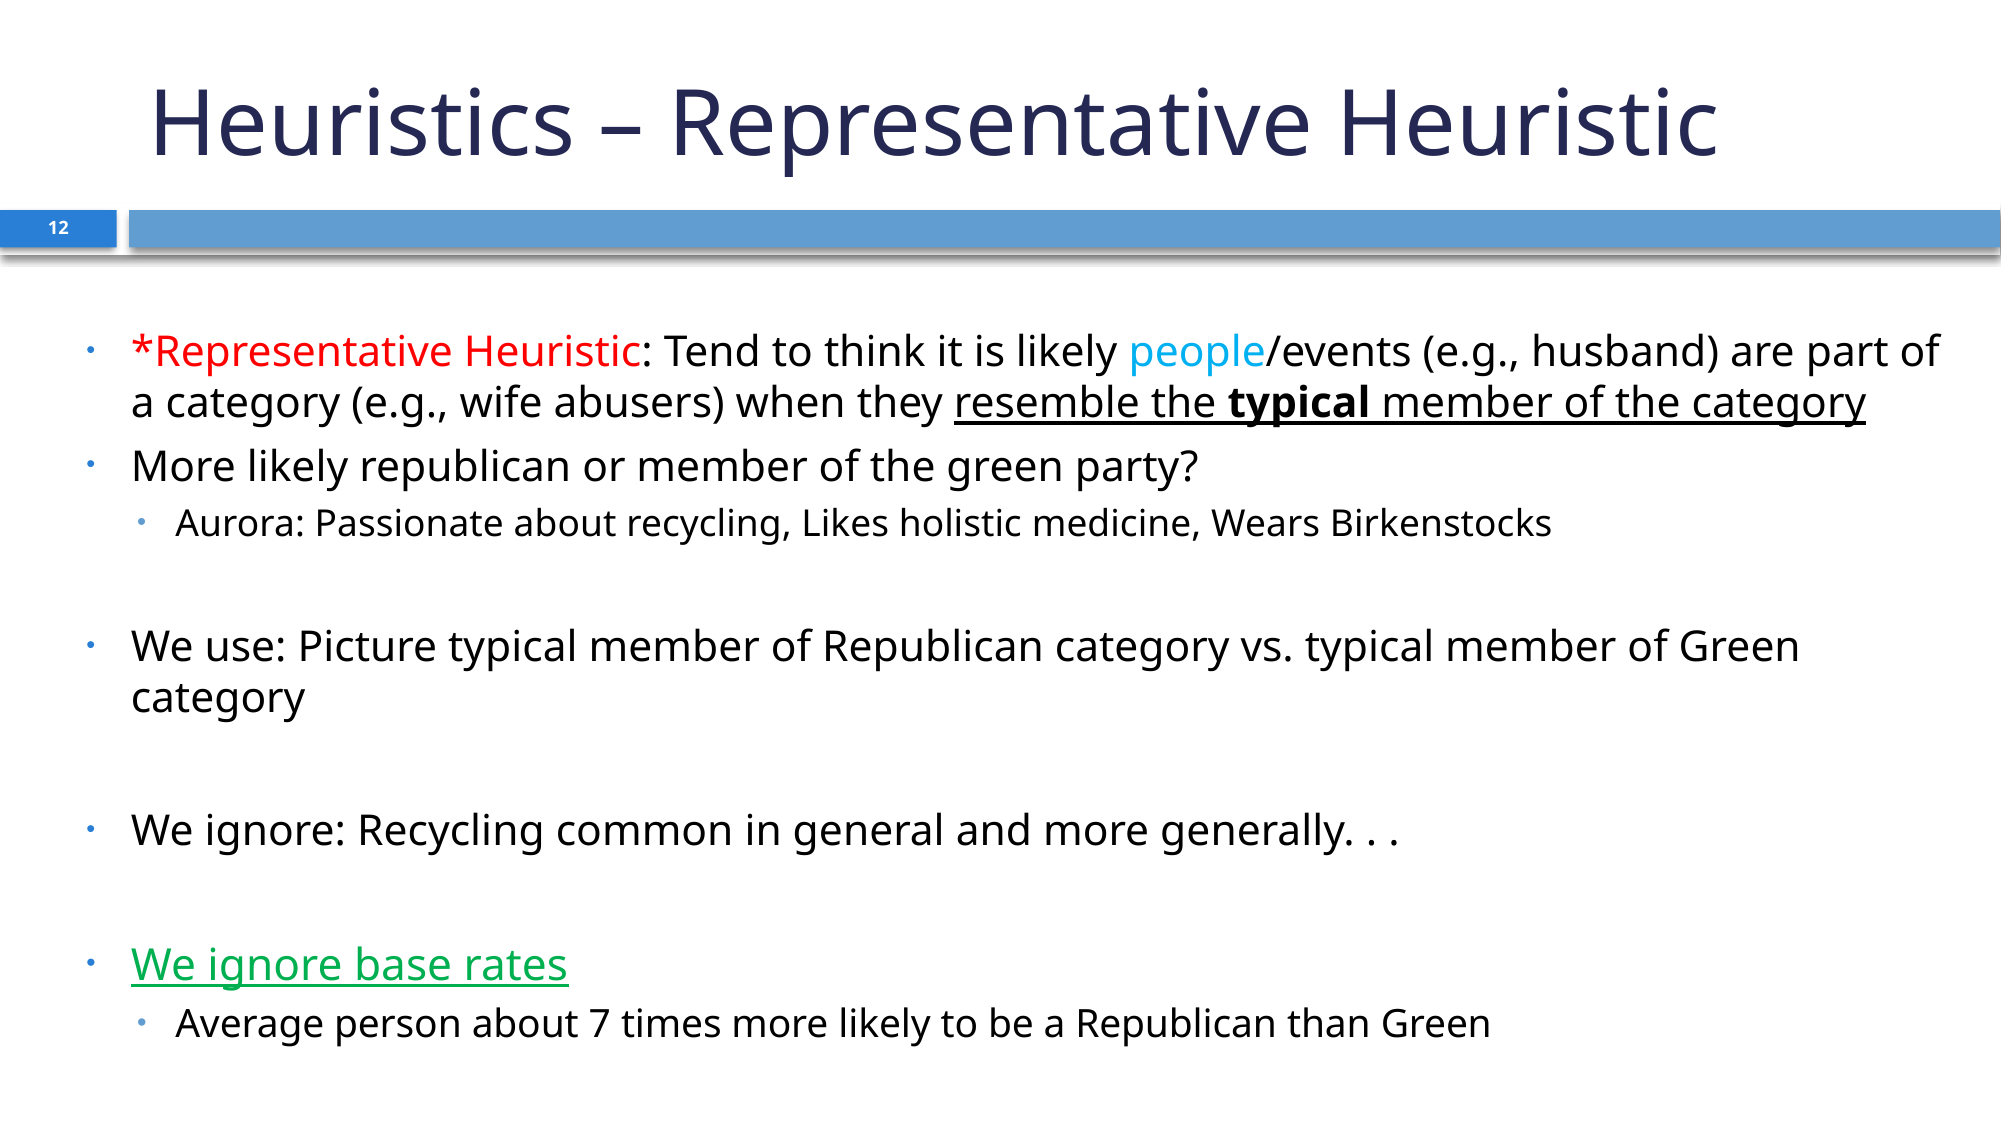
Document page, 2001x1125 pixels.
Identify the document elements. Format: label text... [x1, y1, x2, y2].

slide_number 12 [0, 208, 117, 249]
list *Representative Heuristic: Tend to think it is likely people/events (e.g., husband) are part of a category (e.g., wife abusers) when they resemble the typical member of the category More likely republican or member of the green party? Aurora: Passionate about recycling, Likes holistic medicine, Wears Birkenstocks We use: Picture typical member of Republican category vs. typical member of Green category We ignore: Recycling common in general and more generally. . . We ignore base rates Average person about 7 times more likely to be a Republican than Green [71, 317, 1964, 1065]
title Heuristics – Representative Heuristic [133, 37, 1918, 200]
